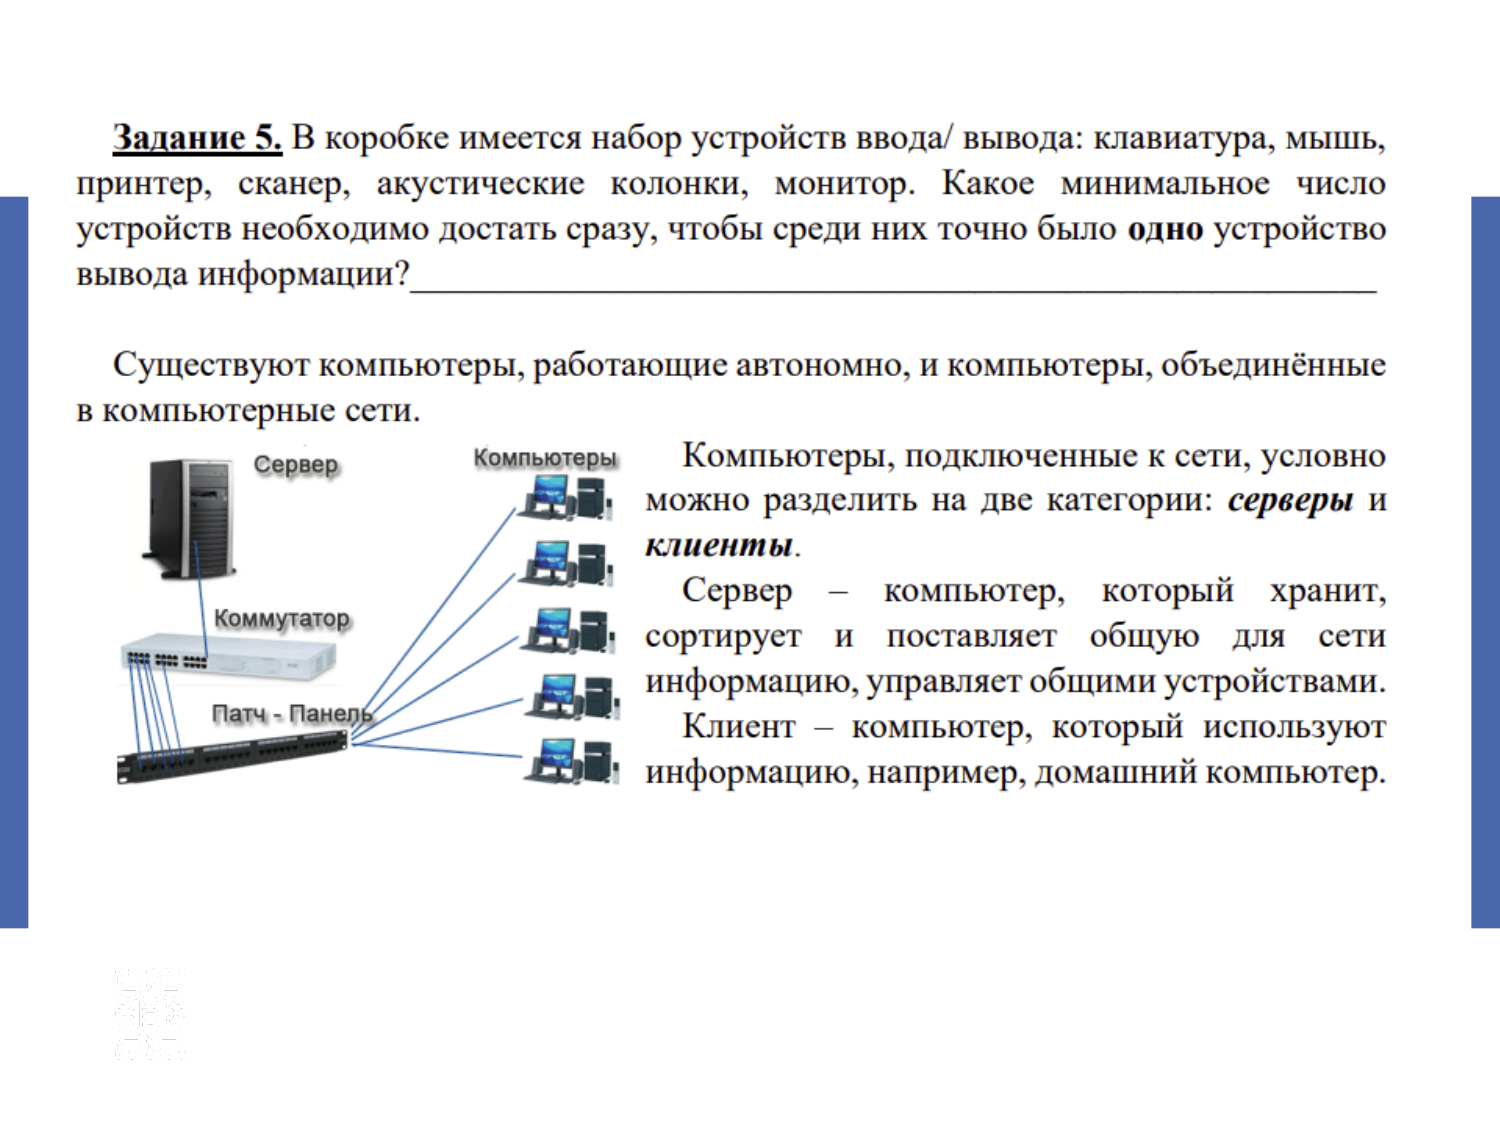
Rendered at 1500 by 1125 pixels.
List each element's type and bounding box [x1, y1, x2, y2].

picture [44, 102, 1423, 827]
text_box [0, 196, 29, 929]
picture [113, 964, 187, 1062]
text_box [1470, 196, 1500, 929]
